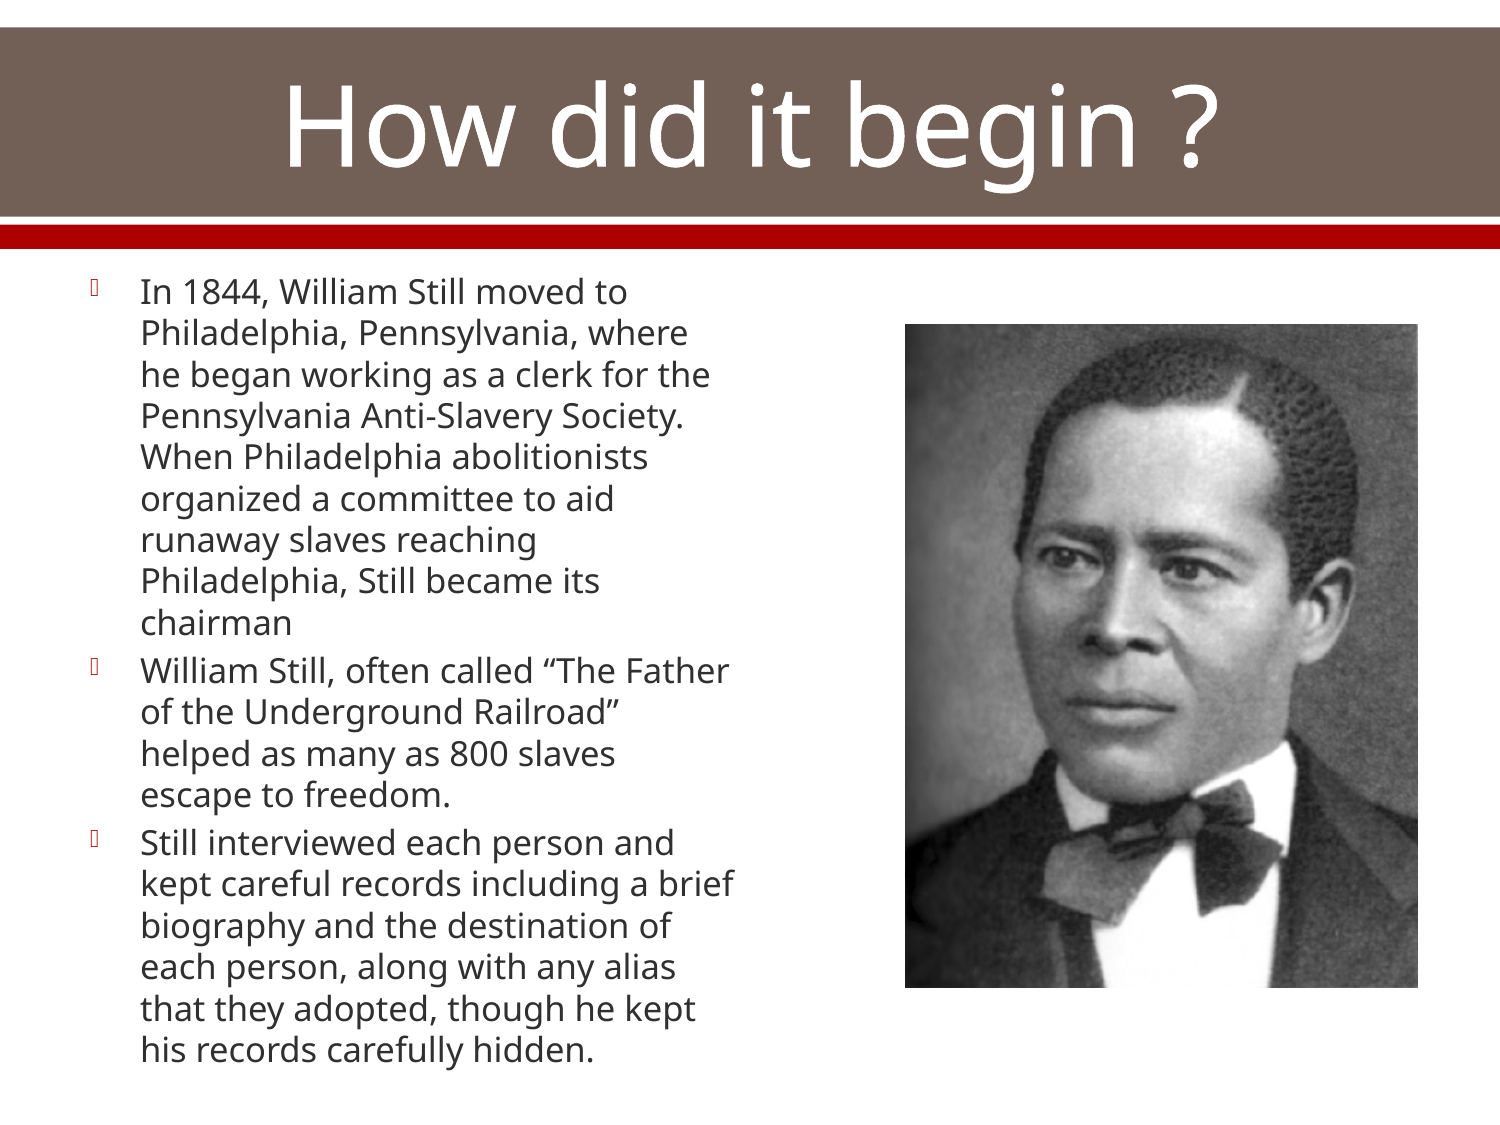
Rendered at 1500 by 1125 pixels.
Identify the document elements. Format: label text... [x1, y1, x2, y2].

picture [904, 324, 1419, 988]
list In 1844, William Still moved to Philadelphia, Pennsylvania, where he began working as a clerk for the Pennsylvania Anti-Slavery Society. When Philadelphia abolitionists organized a committee to aid runaway slaves reaching Philadelphia, Still became its chairman William Still, often called “The Father of the Underground Railroad” helped as many as 800 slaves escape to freedom. Still interviewed each person and kept careful records including a brief biography and the destination of each person, along with any alias that they adopted, though he kept his records carefully hidden. [75, 262, 750, 1088]
title How did it begin ? [75, 29, 1425, 213]
